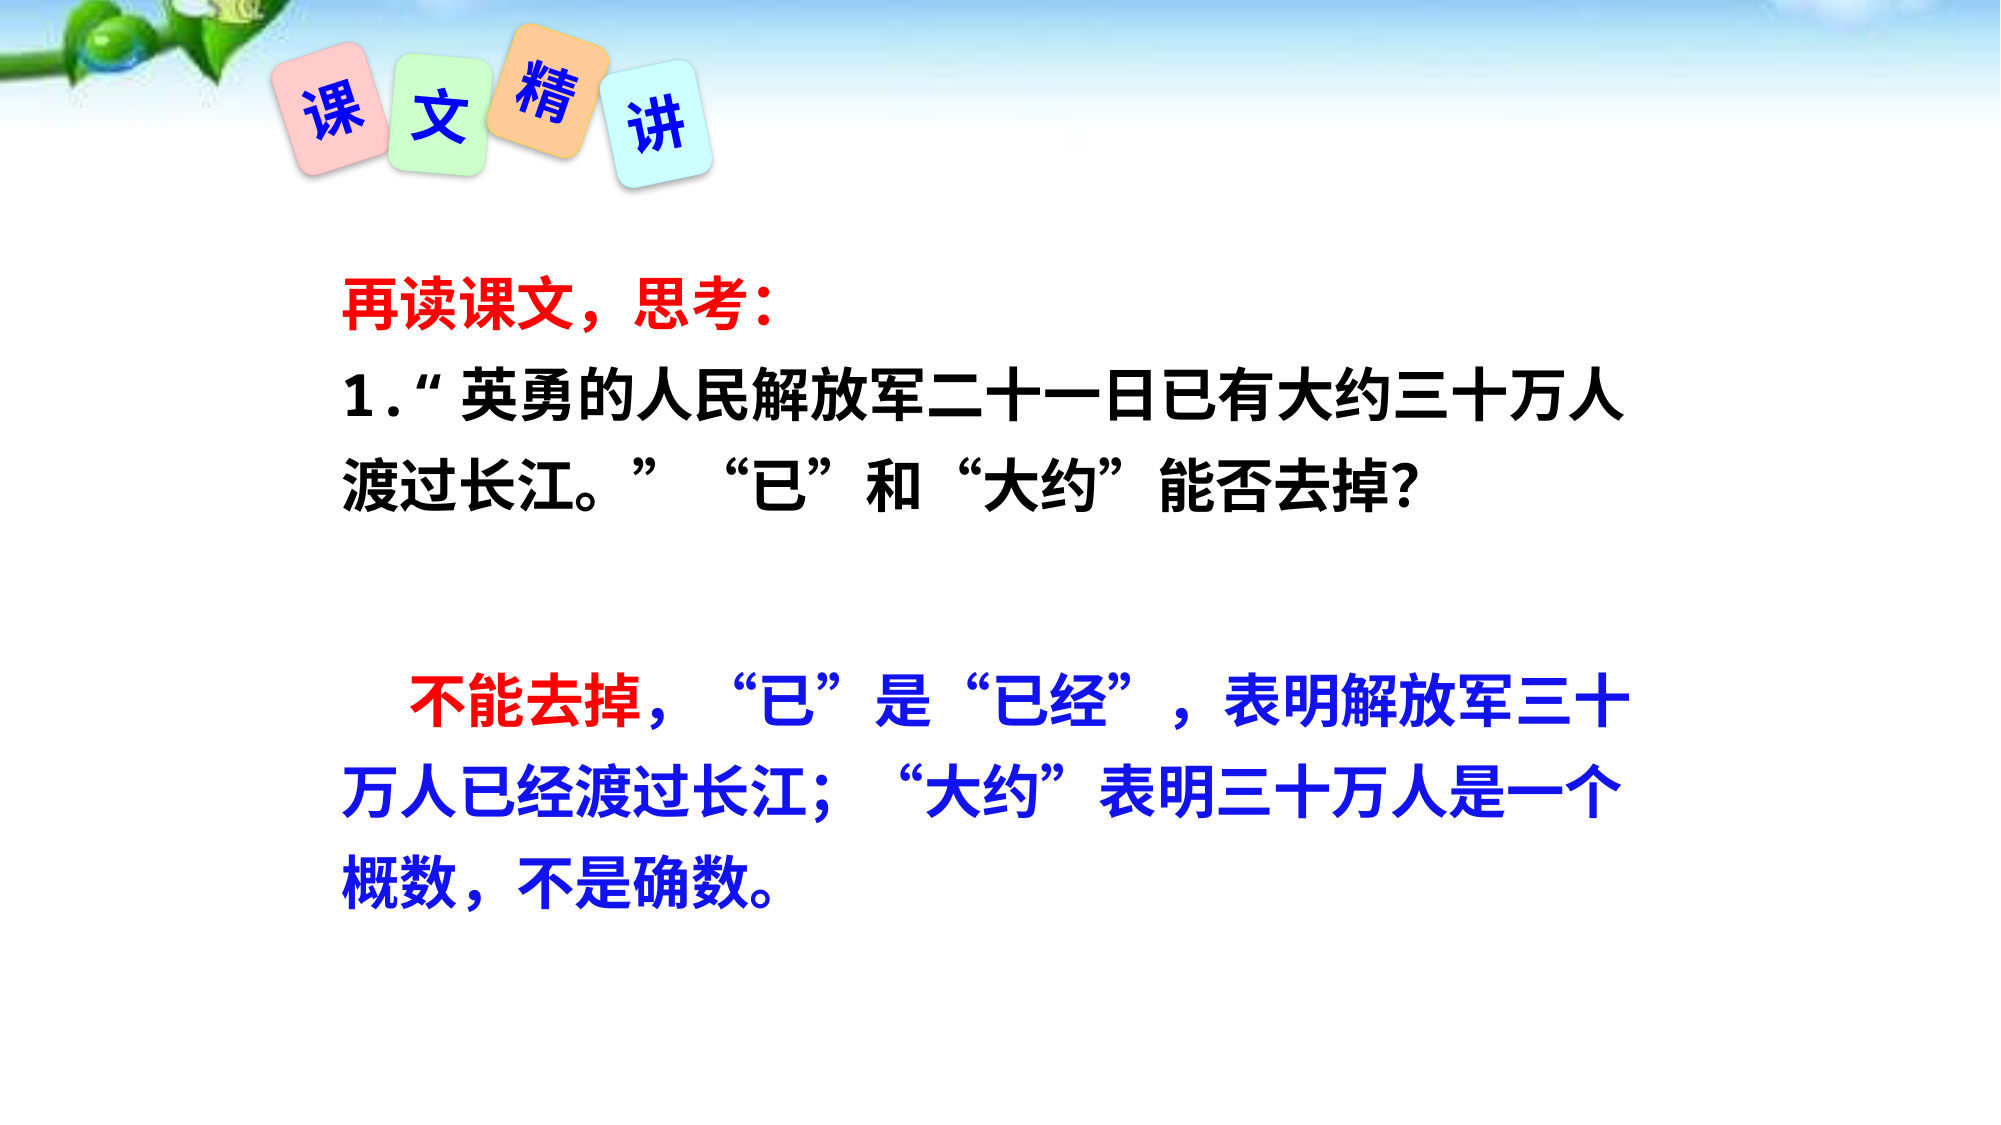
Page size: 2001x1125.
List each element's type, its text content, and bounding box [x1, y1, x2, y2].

text_box 再读课文，思考： 1.“英勇的人民解放军二十一日已有大约三十万人渡过长江。”“已”和“大约”能否去掉？ [326, 239, 1692, 527]
picture [0, 0, 2001, 1125]
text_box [282, 31, 705, 183]
text_box 不能去掉，“已”是“已经”，表明解放军三十万人已经渡过长江；“大约”表明三十万人是一个概数，不是确数。 [326, 635, 1692, 924]
